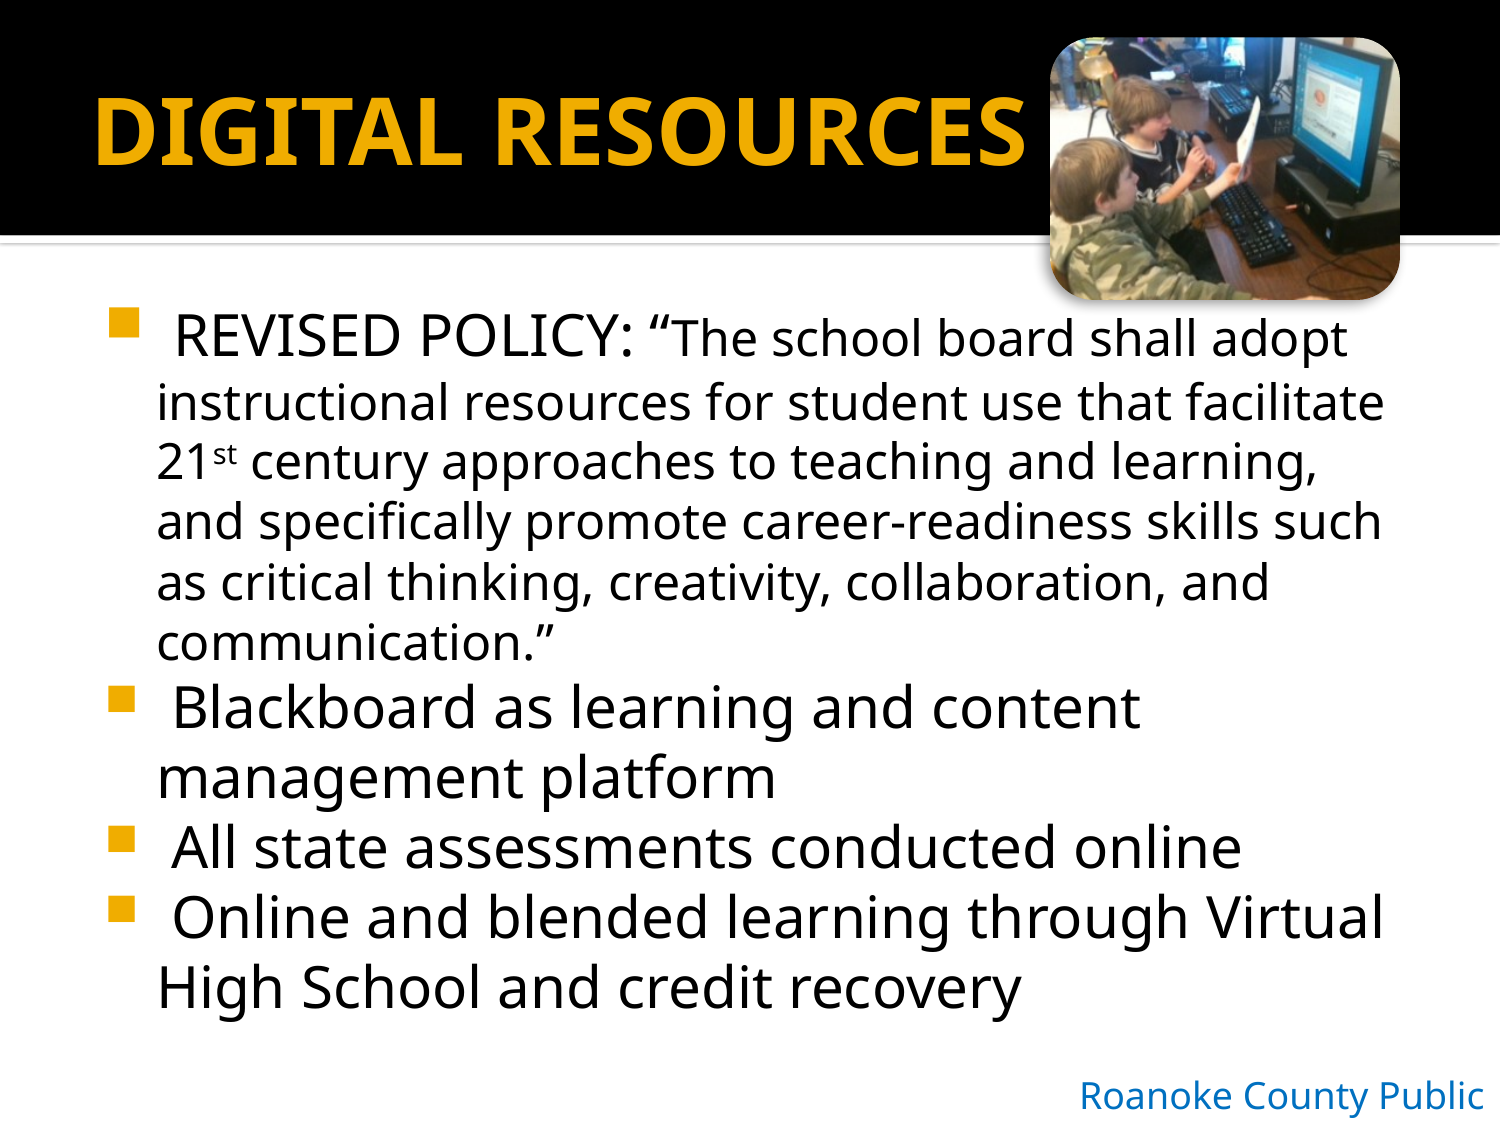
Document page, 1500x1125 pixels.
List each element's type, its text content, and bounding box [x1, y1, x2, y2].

text_box Roanoke County Public Schools [974, 1064, 1500, 1125]
picture [1049, 37, 1400, 300]
title DIGITAL RESOURCES [75, 25, 1425, 231]
list REVISED POLICY: “The school board shall adopt instructional resources for student use that facilitate 21st century approaches to teaching and learning, and specifically promote career-readiness skills such as critical thinking, creativity, collaboration, and communication.” Blackboard as learning and content management platform All state assessments conducted online Online and blended learning through Virtual High School and credit recovery [75, 275, 1425, 1050]
